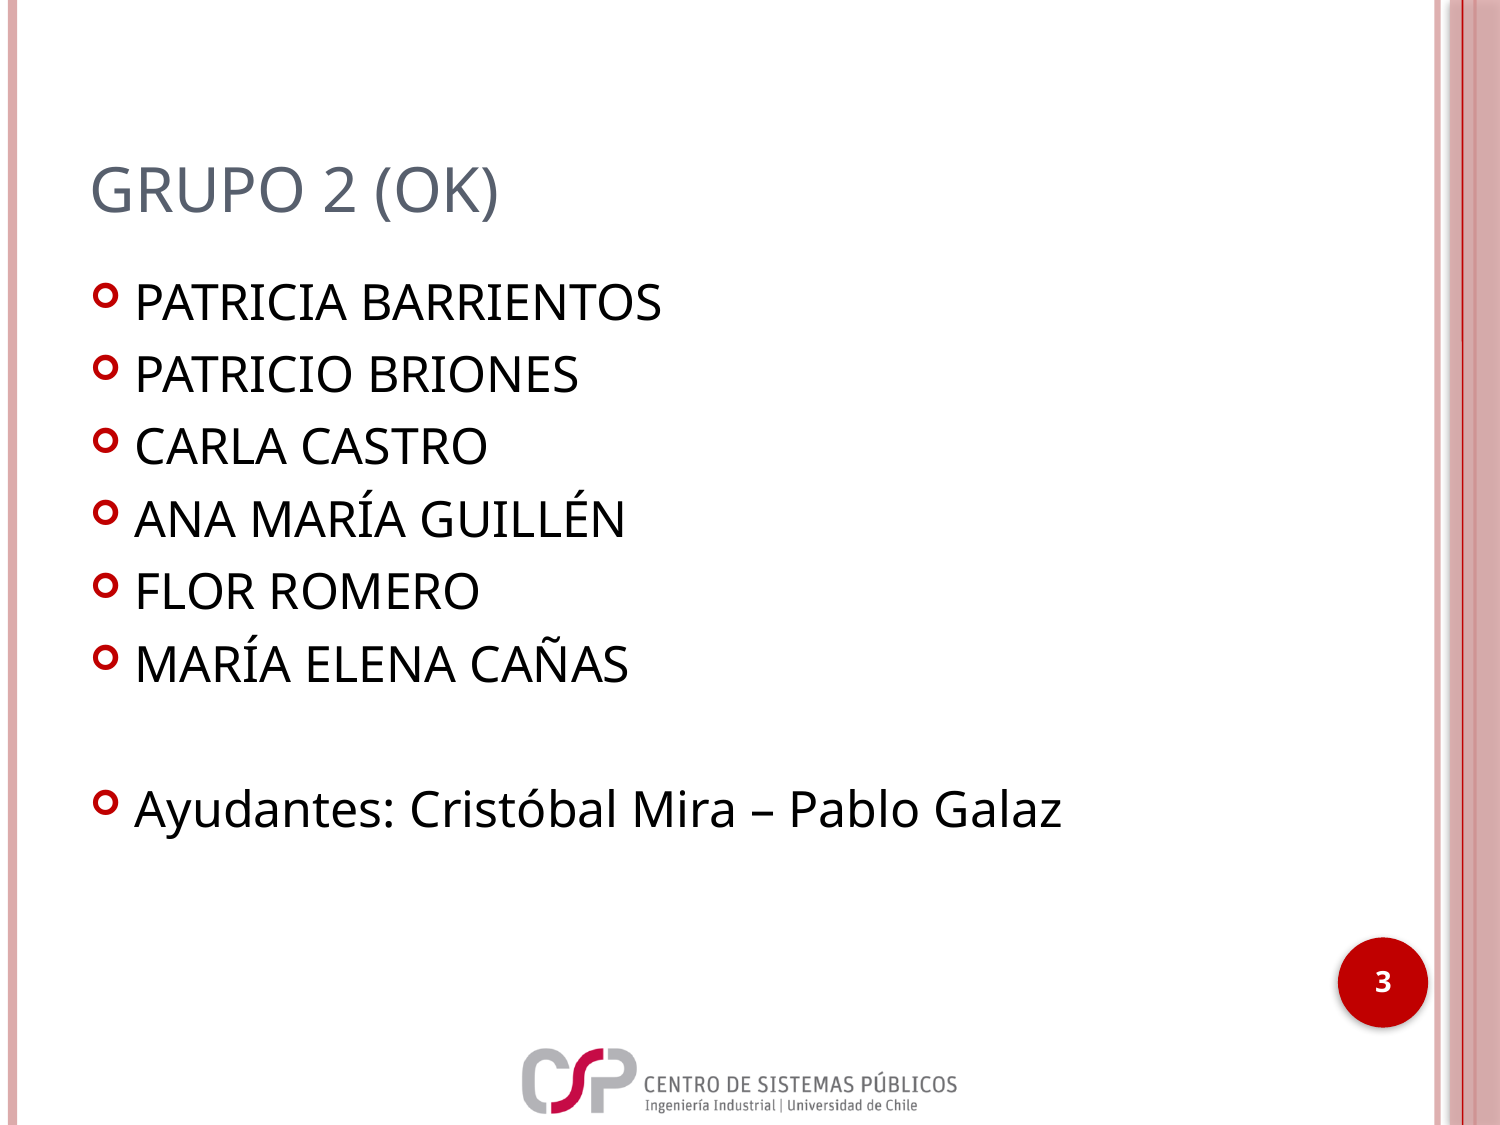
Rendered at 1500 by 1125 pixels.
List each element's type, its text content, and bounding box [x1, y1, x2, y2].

list PATRICIA BARRIENTOS PATRICIO BRIONES CARLA CASTRO ANA MARÍA GUILLÉN FLOR ROMERO MARÍA ELENA CAÑAS Ayudantes: Cristóbal Mira – Pablo Galaz [74, 262, 1301, 1063]
slide_number 3 [1333, 940, 1434, 1026]
title GRUPO 2 (OK) [75, 45, 1300, 233]
picture [513, 1043, 966, 1119]
